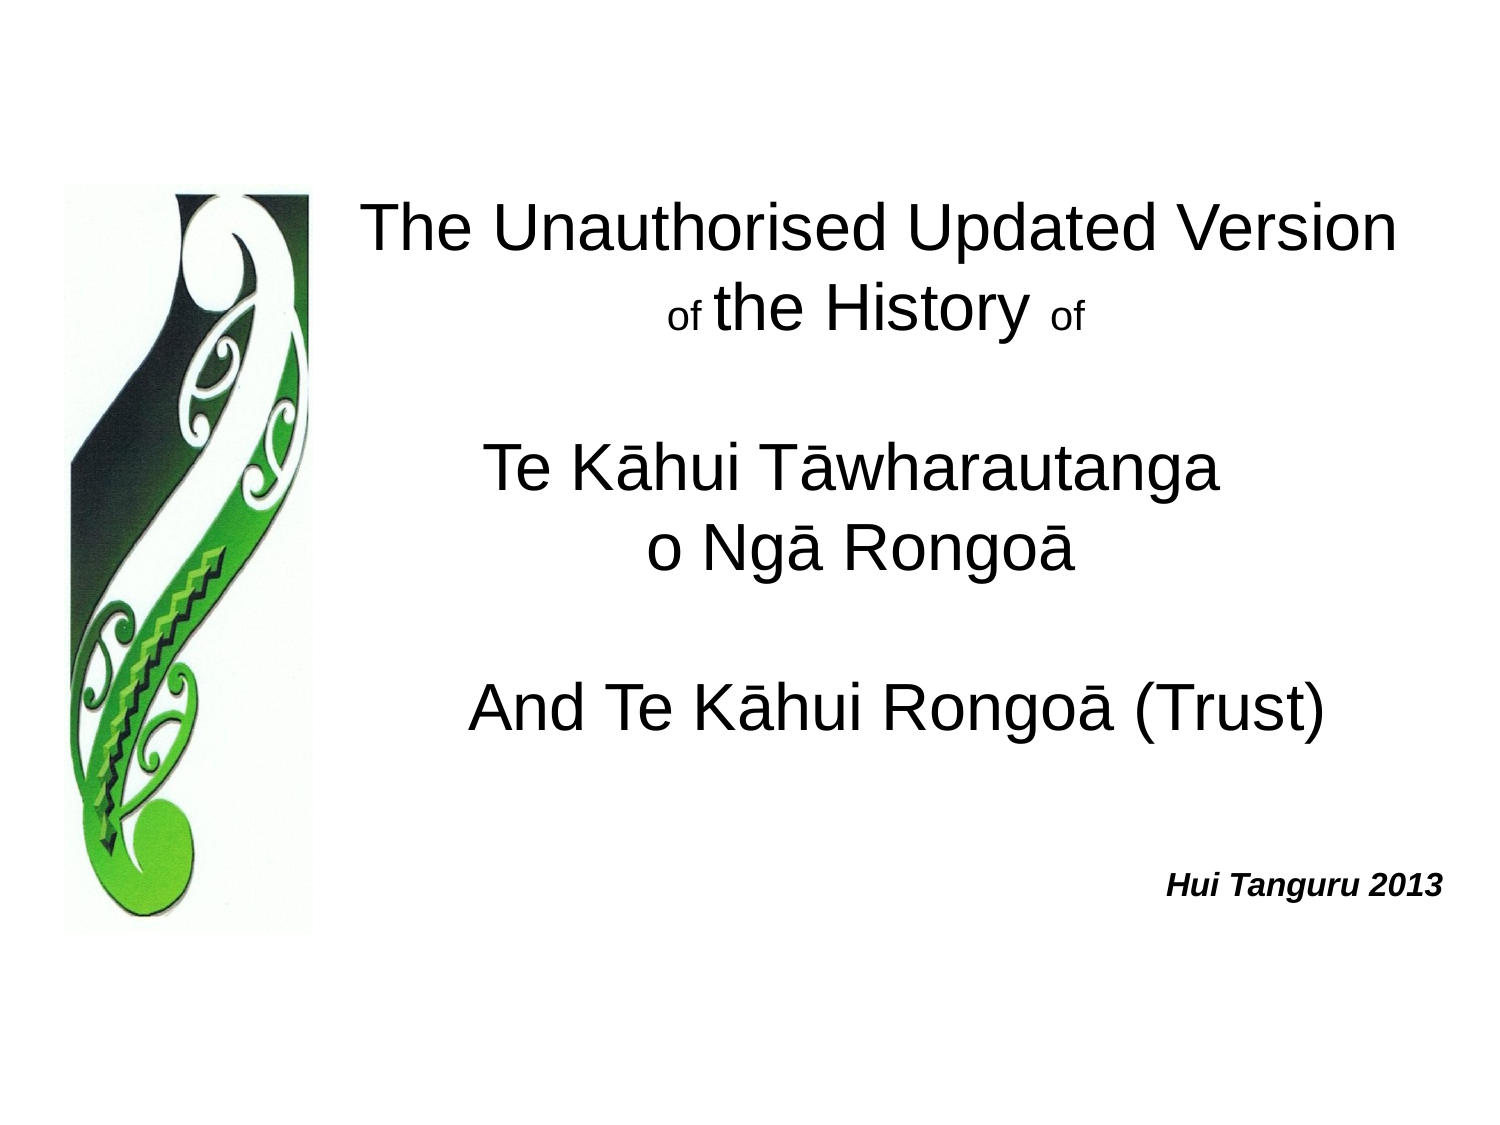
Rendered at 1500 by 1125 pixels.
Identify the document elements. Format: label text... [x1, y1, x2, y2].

picture [64, 184, 314, 934]
text_box The Unauthorised Updated Version of the History of Te Kāhui Tāwharautanga o Ngā Rongoā And Te Kāhui Rongoā (Trust) Hui Tanguru 2013 [41, 176, 1459, 911]
